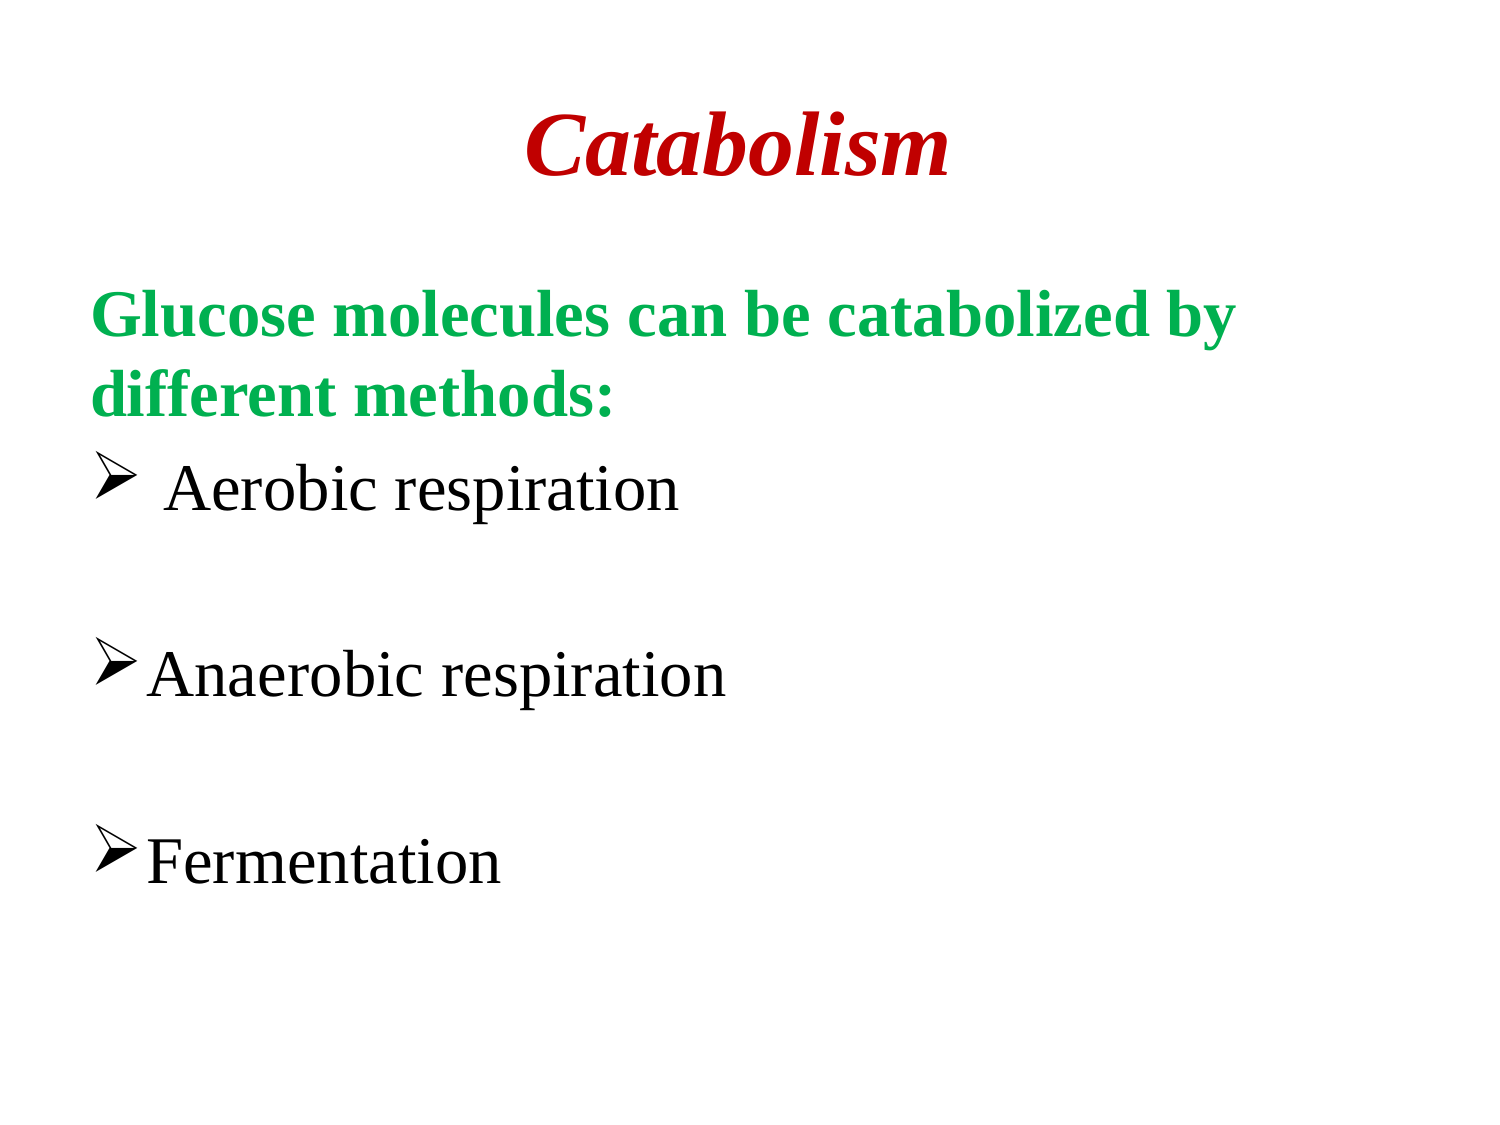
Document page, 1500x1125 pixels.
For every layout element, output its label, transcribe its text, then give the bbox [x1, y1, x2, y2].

title Catabolism [75, 45, 1425, 233]
list Glucose molecules can be catabolized by different methods: Aerobic respiration Anaerobic respiration Fermentation [75, 262, 1425, 1005]
